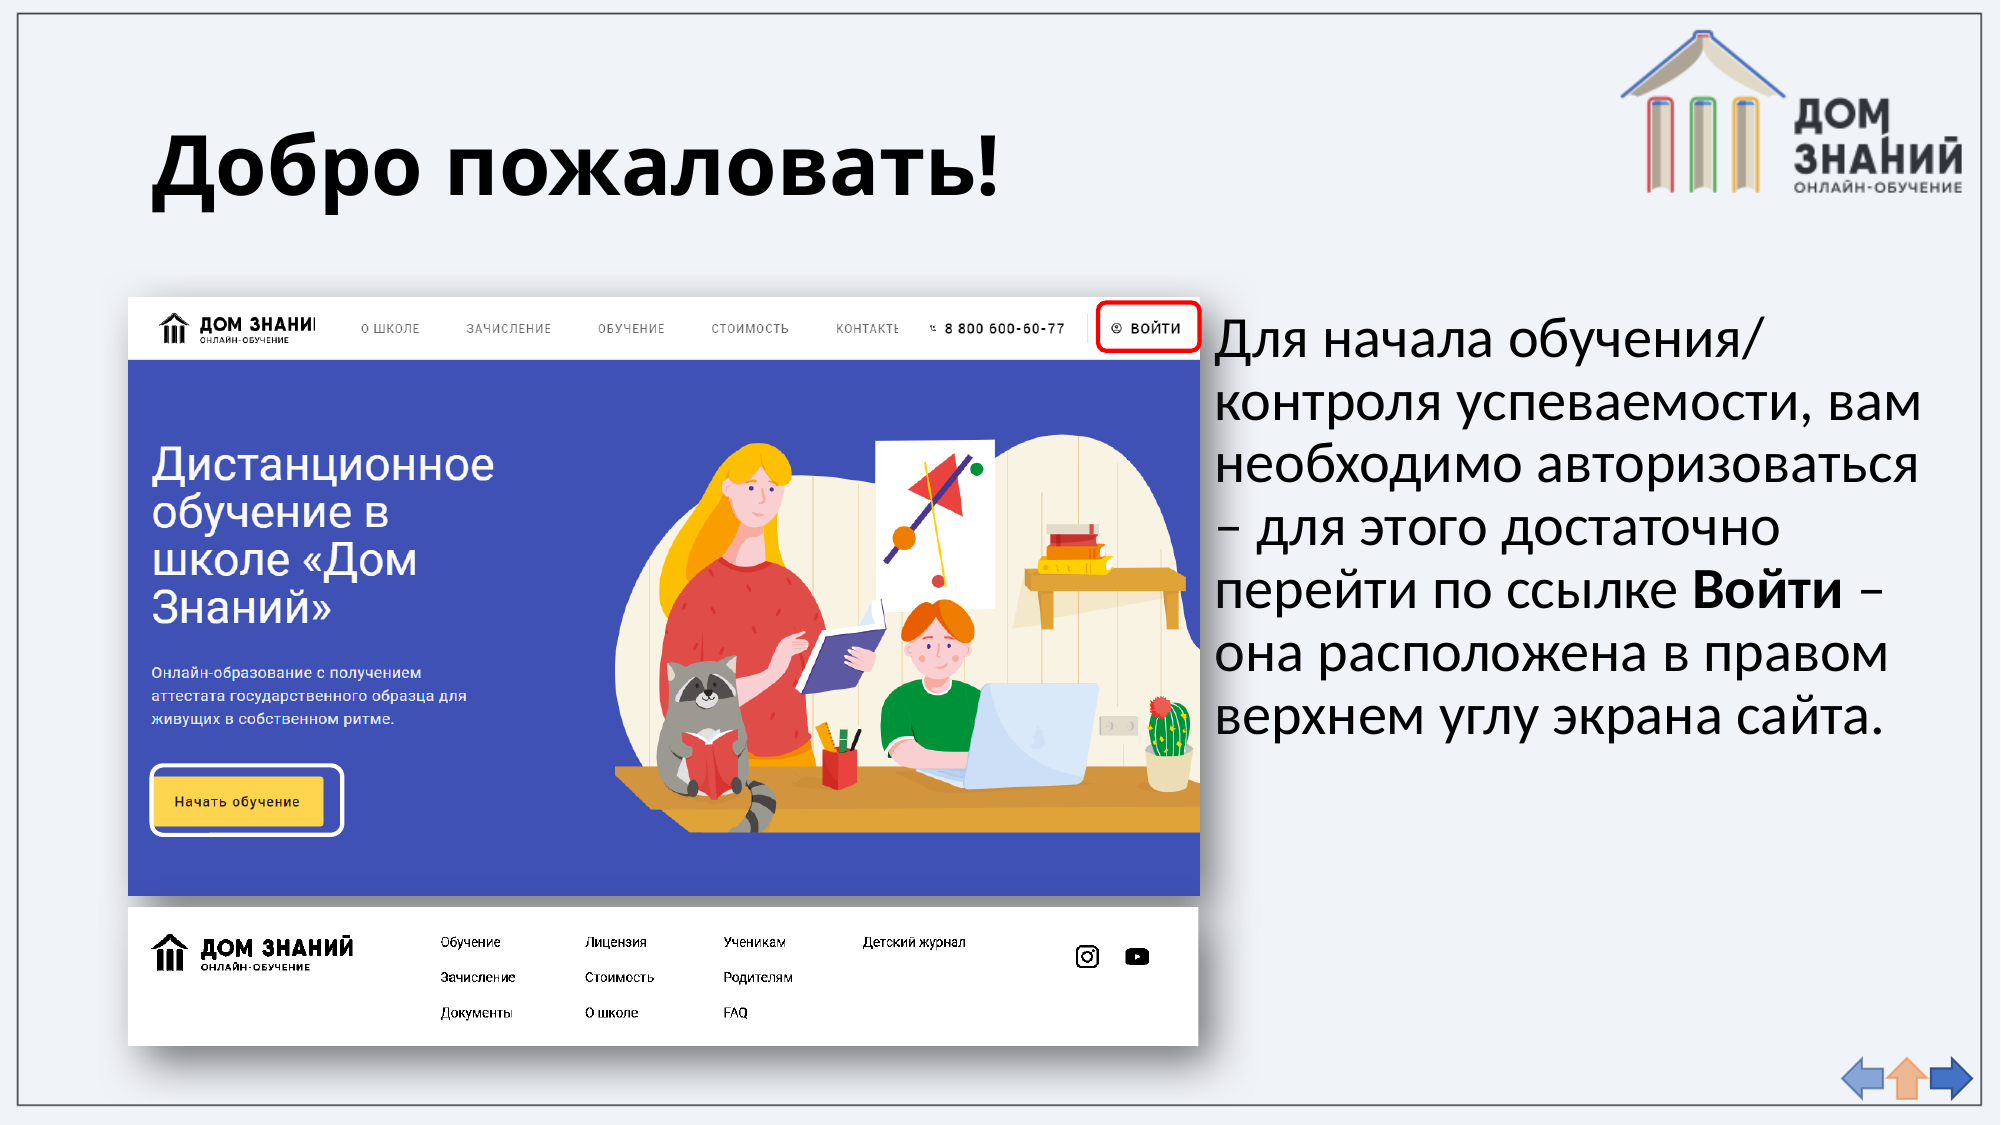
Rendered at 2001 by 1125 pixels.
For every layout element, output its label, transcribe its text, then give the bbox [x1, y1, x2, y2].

text_box [1929, 1056, 1974, 1101]
list Для начала обучения/ контроля успеваемости, вам необходимо авторизоваться – для этого достаточно перейти по ссылке Войти – она расположена в правом верхнем углу экрана сайта. [1233, 299, 1972, 1014]
picture [0, 0, 2001, 1125]
title Добро пожаловать! [137, 59, 1863, 278]
text_box [1840, 1056, 1885, 1101]
text_box [1884, 1056, 1930, 1100]
